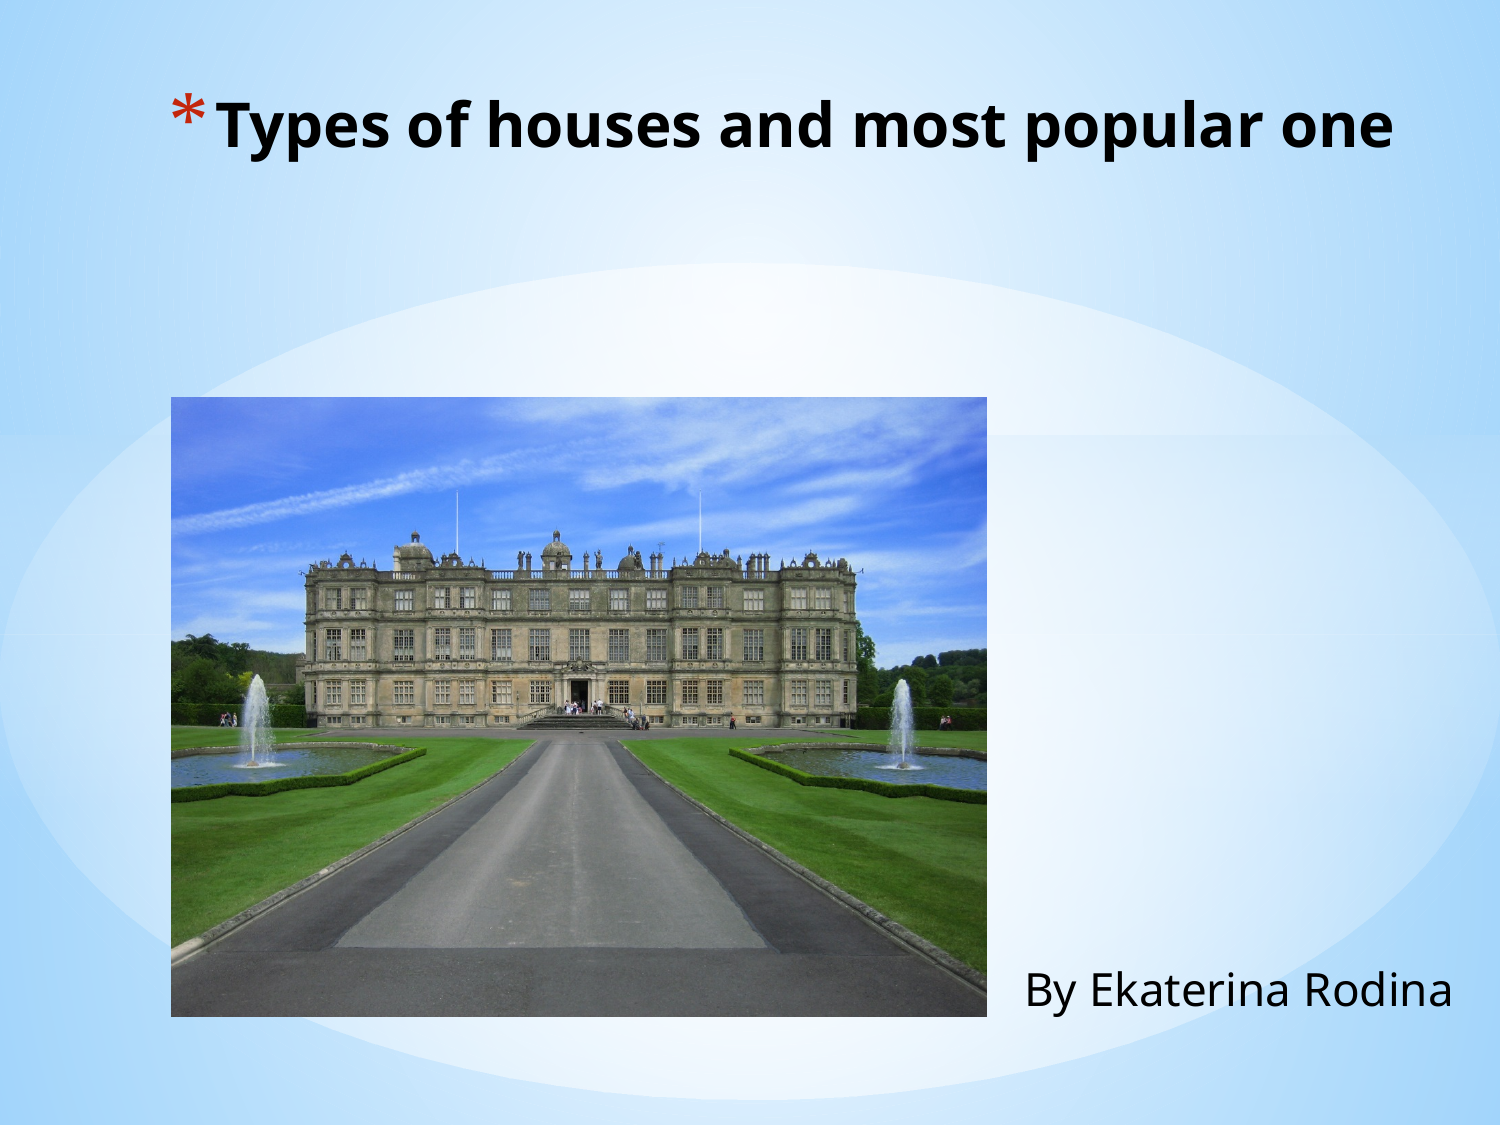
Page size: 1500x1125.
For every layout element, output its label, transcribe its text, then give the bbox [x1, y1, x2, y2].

subtitle By Ekaterina Rodina [419, 953, 1470, 1080]
picture [170, 396, 987, 1017]
title Types of houses and most popular one [135, 78, 1411, 320]
